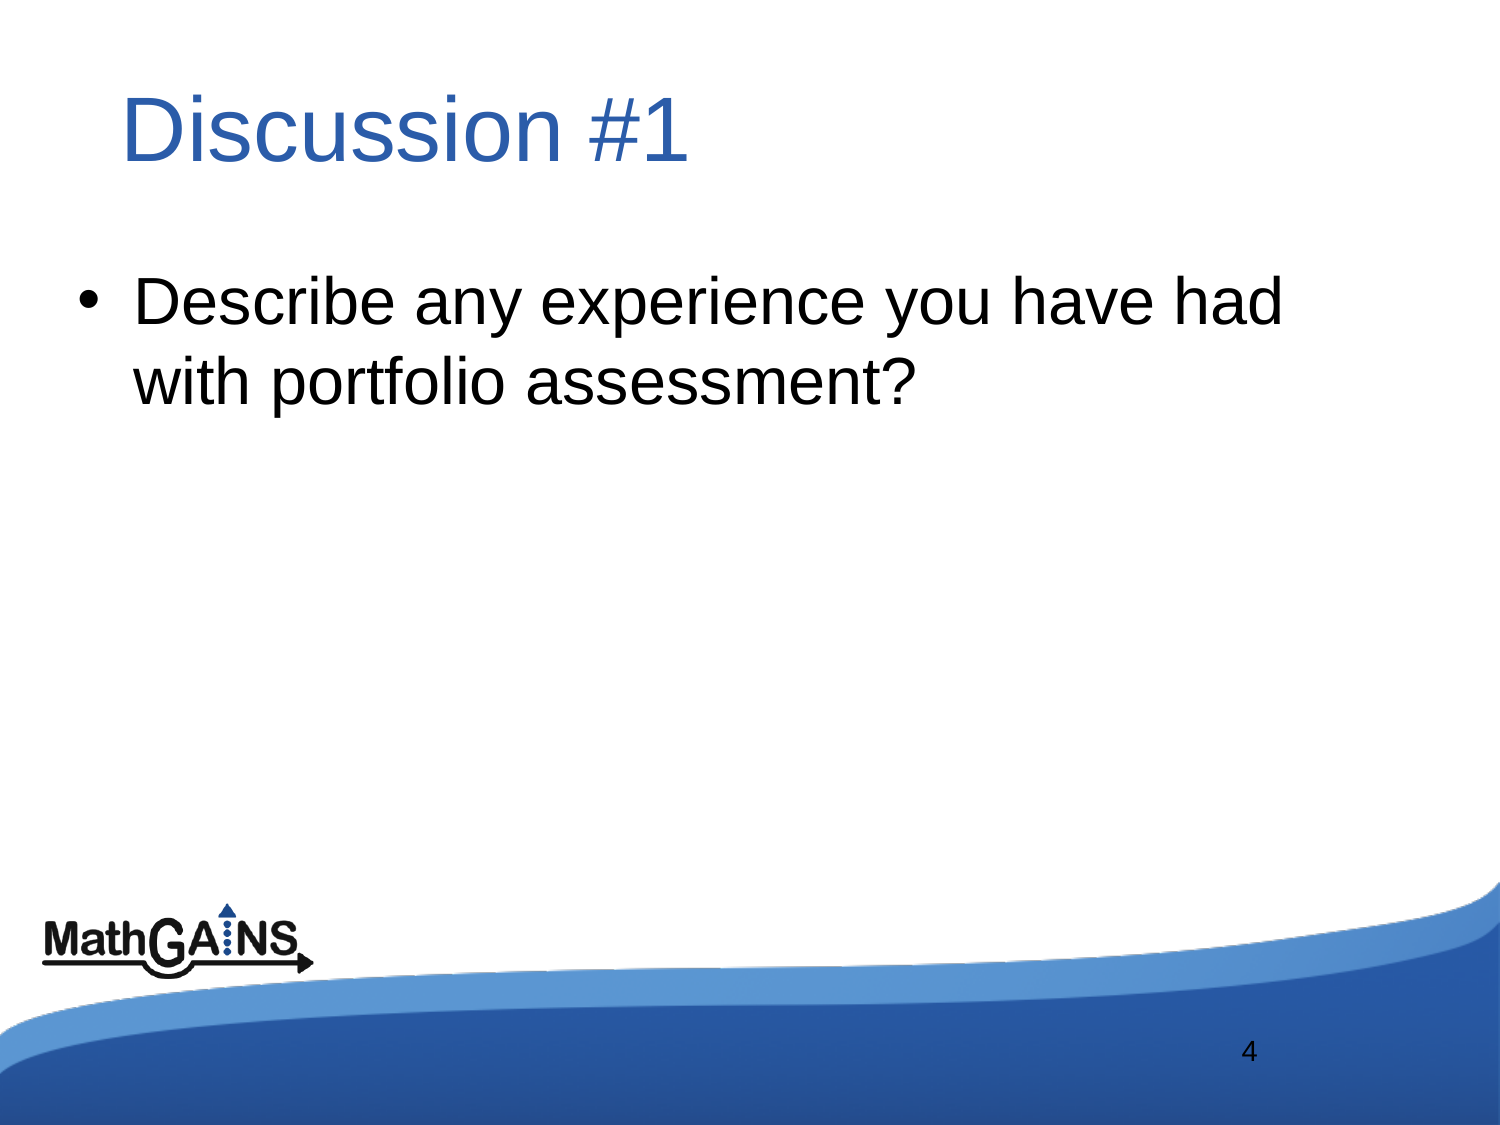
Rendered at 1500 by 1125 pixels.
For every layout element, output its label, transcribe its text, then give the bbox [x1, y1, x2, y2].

list Describe any experience you have had with portfolio assessment? [61, 249, 1338, 463]
picture [0, 878, 1500, 1125]
slide_number 4 [1223, 1023, 1277, 1075]
title Discussion #1 [111, 24, 738, 226]
